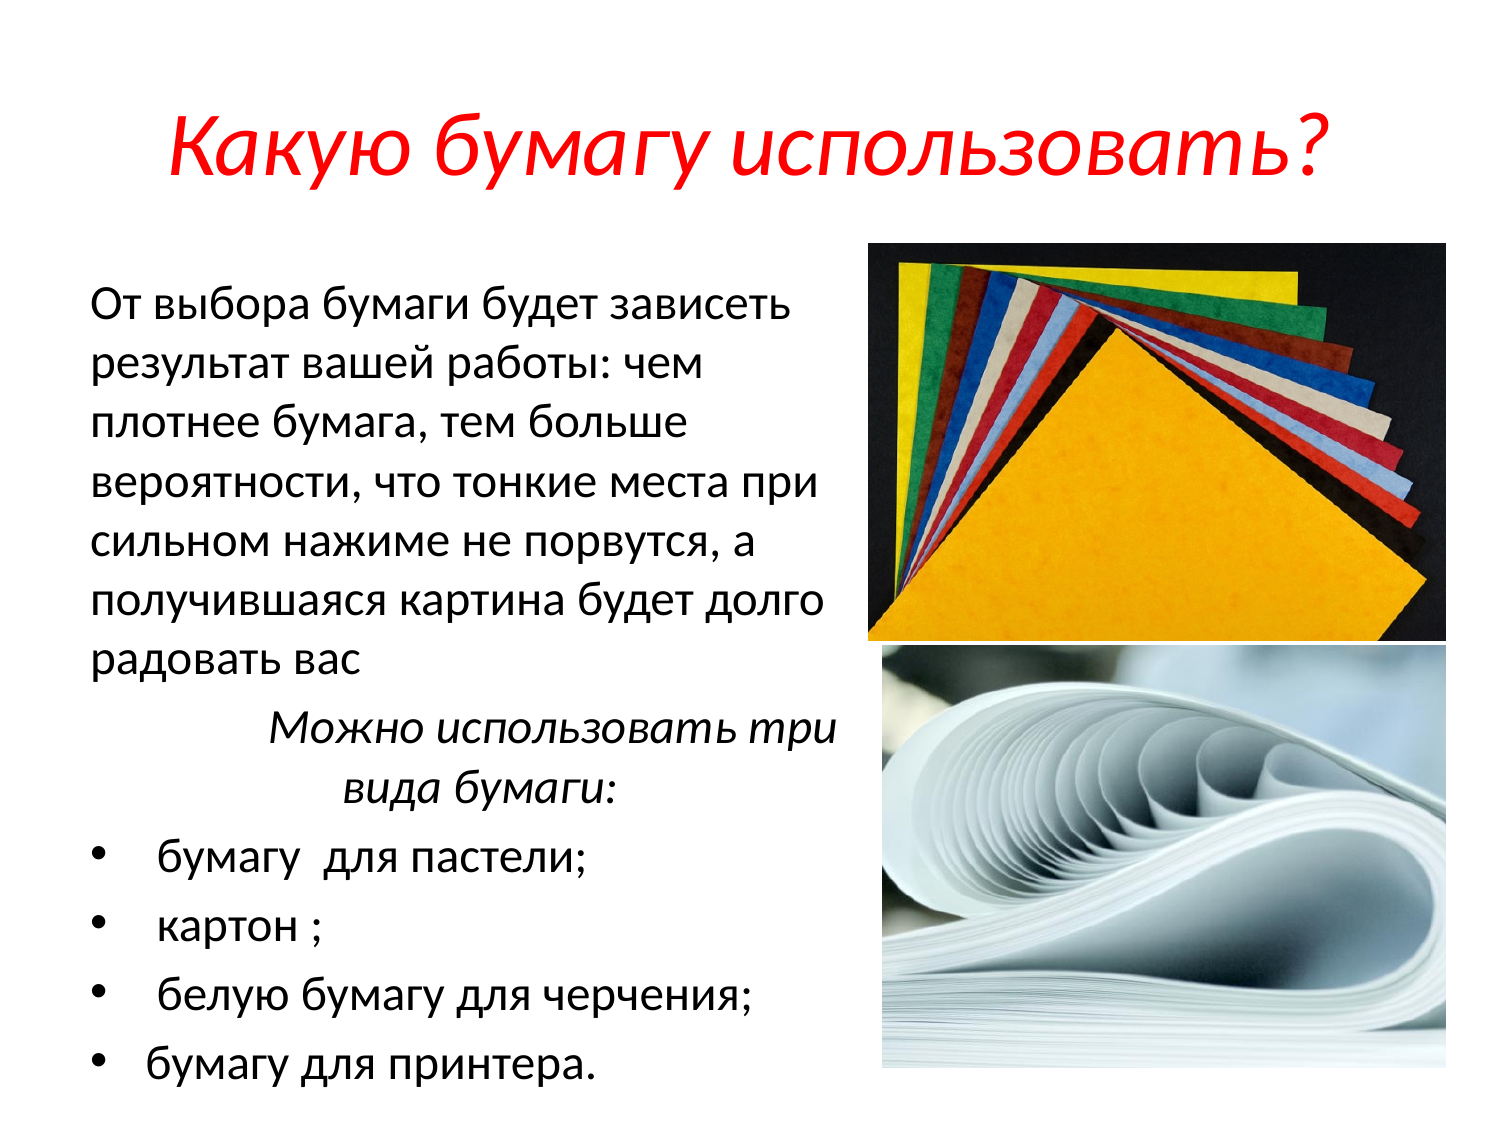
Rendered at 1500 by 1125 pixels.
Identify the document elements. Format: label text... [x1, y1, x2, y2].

picture [882, 644, 1446, 1068]
list От выбора бумаги будет зависеть результат вашей работы: чем плотнее бумага, тем больше вероятности, что тонкие места при сильном нажиме не порвутся, а получившаяся картина будет долго радовать вас Можно использовать три вида бумаги: бумагу для пастели; картон ; белую бумагу для черчения; бумагу для принтера. [75, 262, 885, 1103]
picture [867, 243, 1446, 641]
title Какую бумагу использовать? [75, 45, 1425, 233]
